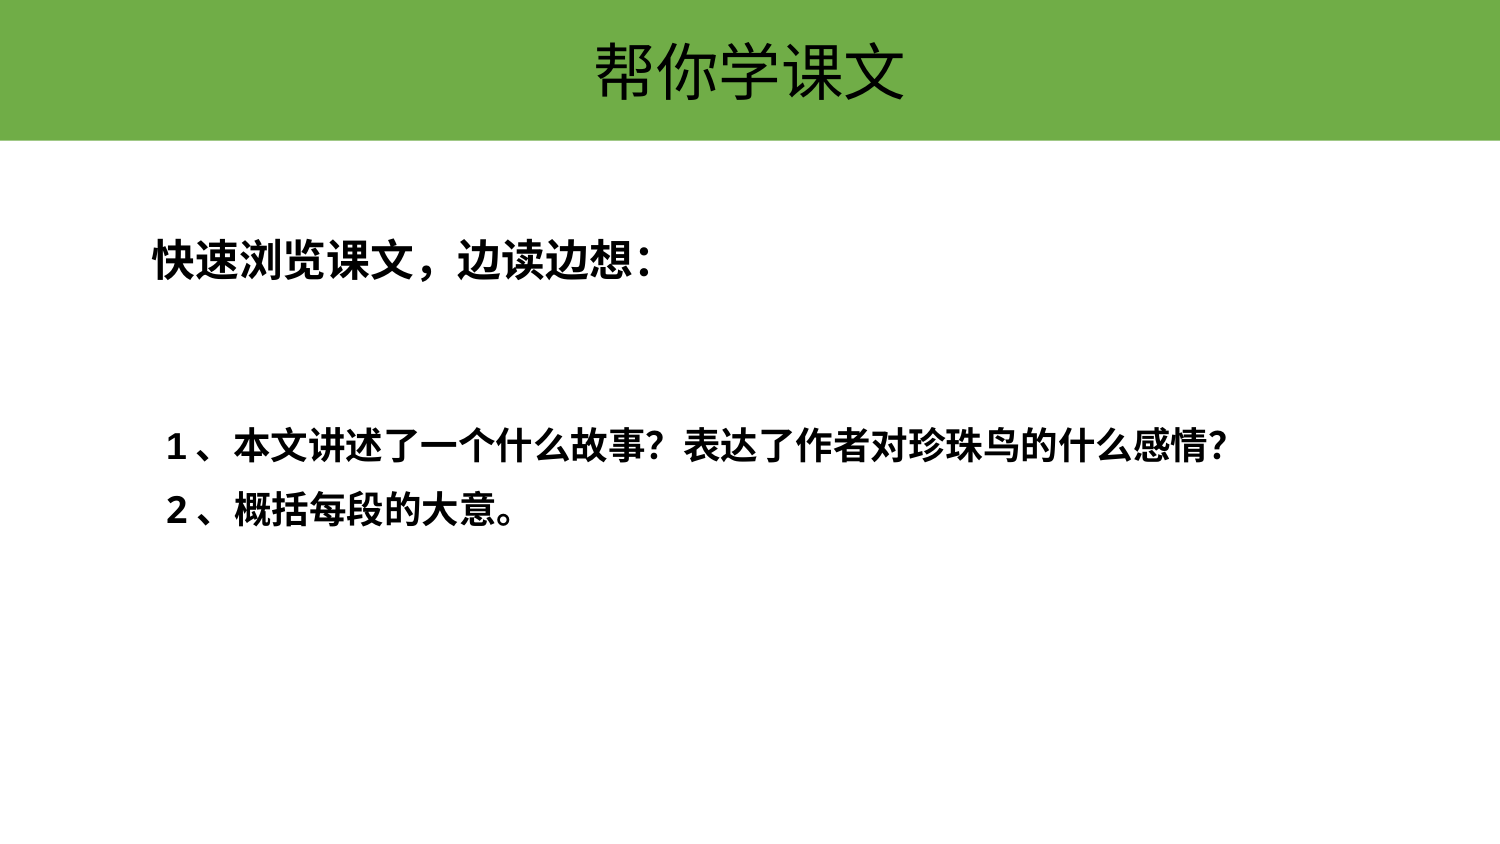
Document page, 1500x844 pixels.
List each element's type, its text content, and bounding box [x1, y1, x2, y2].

text_box 快速浏览课文，边读边想： [140, 227, 663, 291]
text_box 1、本文讲述了一个什么故事？表达了作者对珍珠鸟的什么感情？ 2、概括每段的大意。 [154, 416, 1358, 537]
text_box 帮你学课文 [0, 0, 1500, 142]
